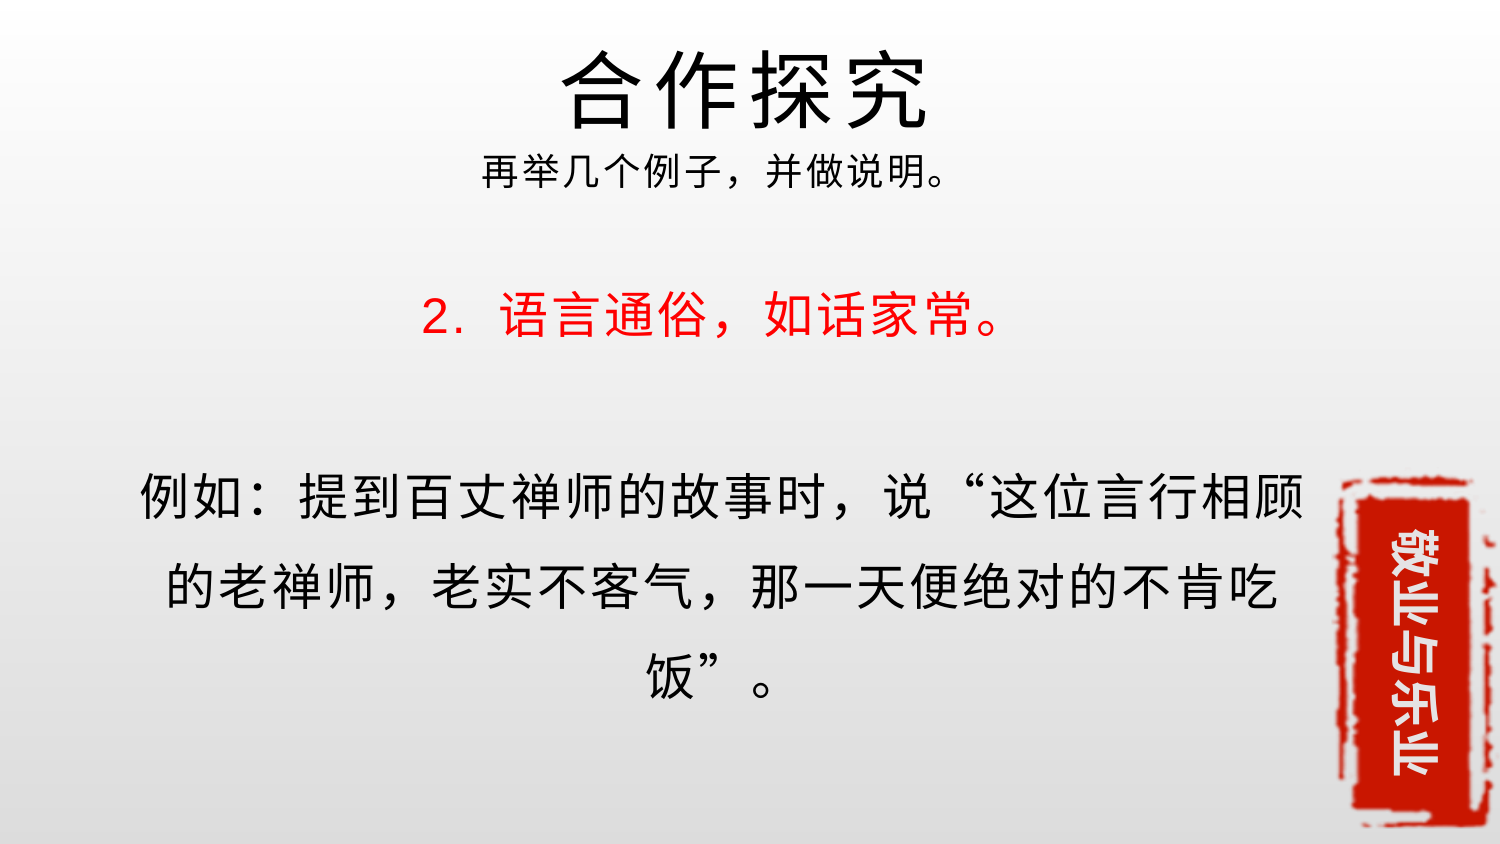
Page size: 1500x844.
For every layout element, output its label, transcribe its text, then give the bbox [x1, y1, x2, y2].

title 合作探究 [71, 32, 1407, 143]
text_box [1327, 463, 1500, 844]
list 再举几个例子，并做说明。 2. 语言通俗，如话家常。 例如：提到百丈禅师的故事时，说“这位言行相顾的老禅师，老实不客气，那一天便绝对的不肯吃饭”。 [103, 142, 1342, 760]
